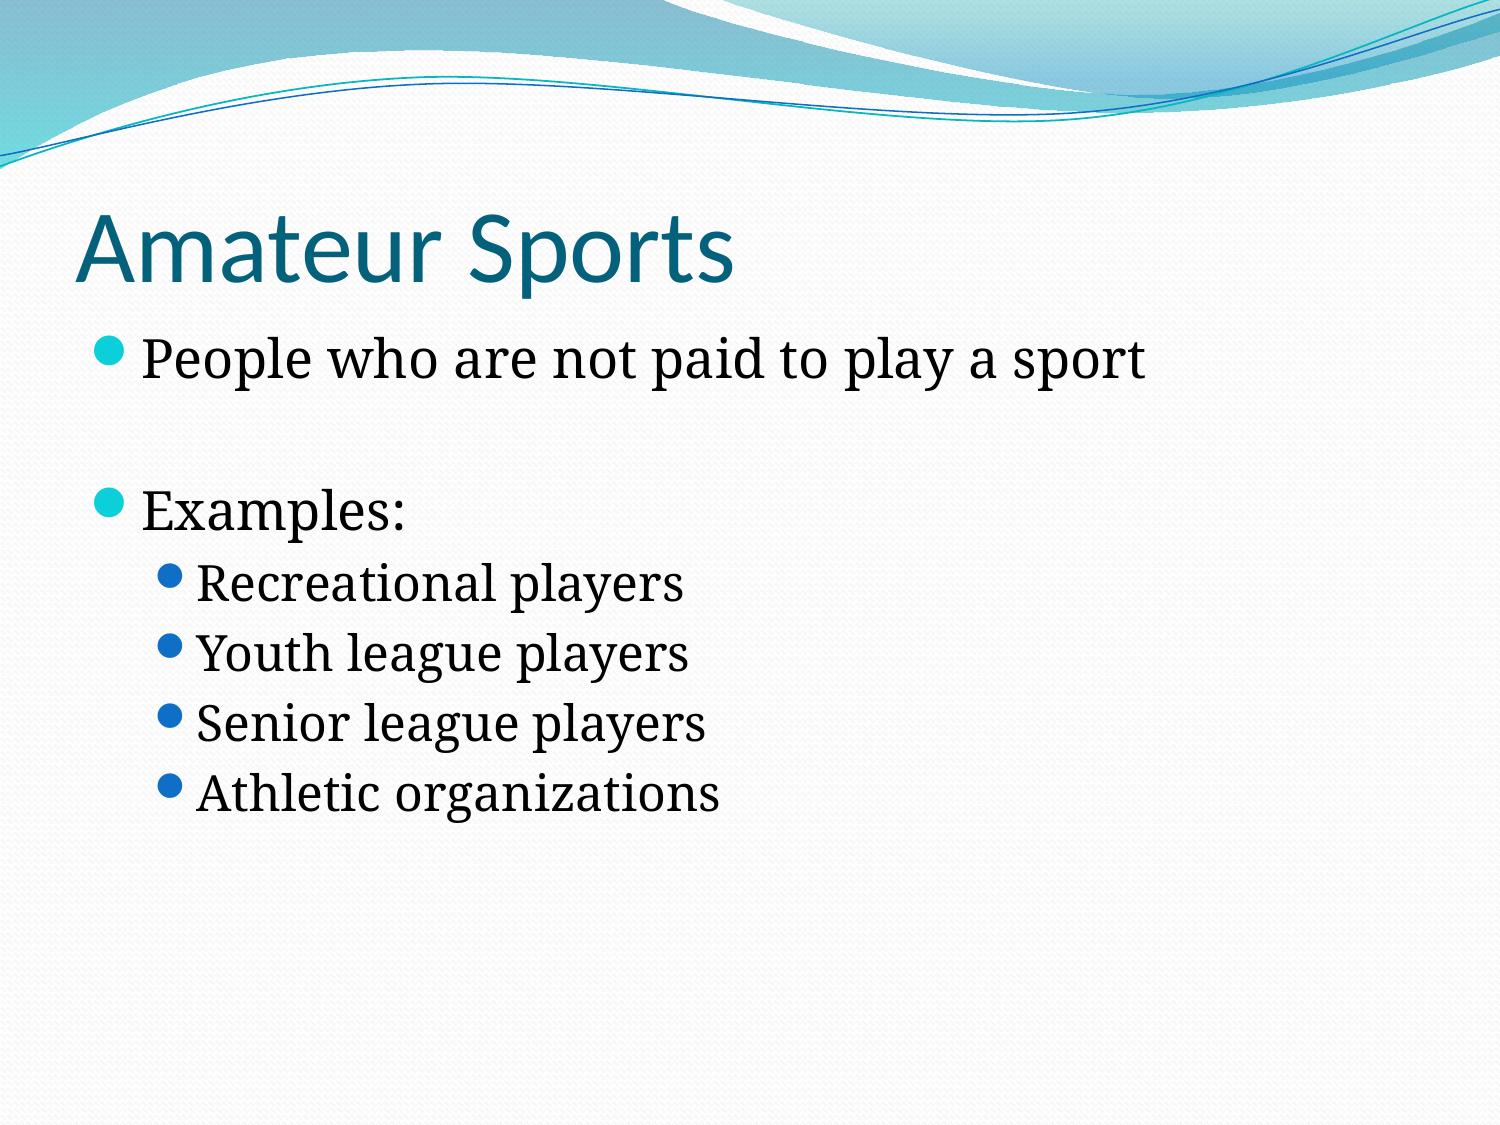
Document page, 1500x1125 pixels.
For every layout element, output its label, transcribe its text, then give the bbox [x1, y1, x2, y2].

title Amateur Sports [75, 115, 1425, 303]
list People who are not paid to play a sport Examples: Recreational players Youth league players Senior league players Athletic organizations [75, 317, 1425, 1038]
